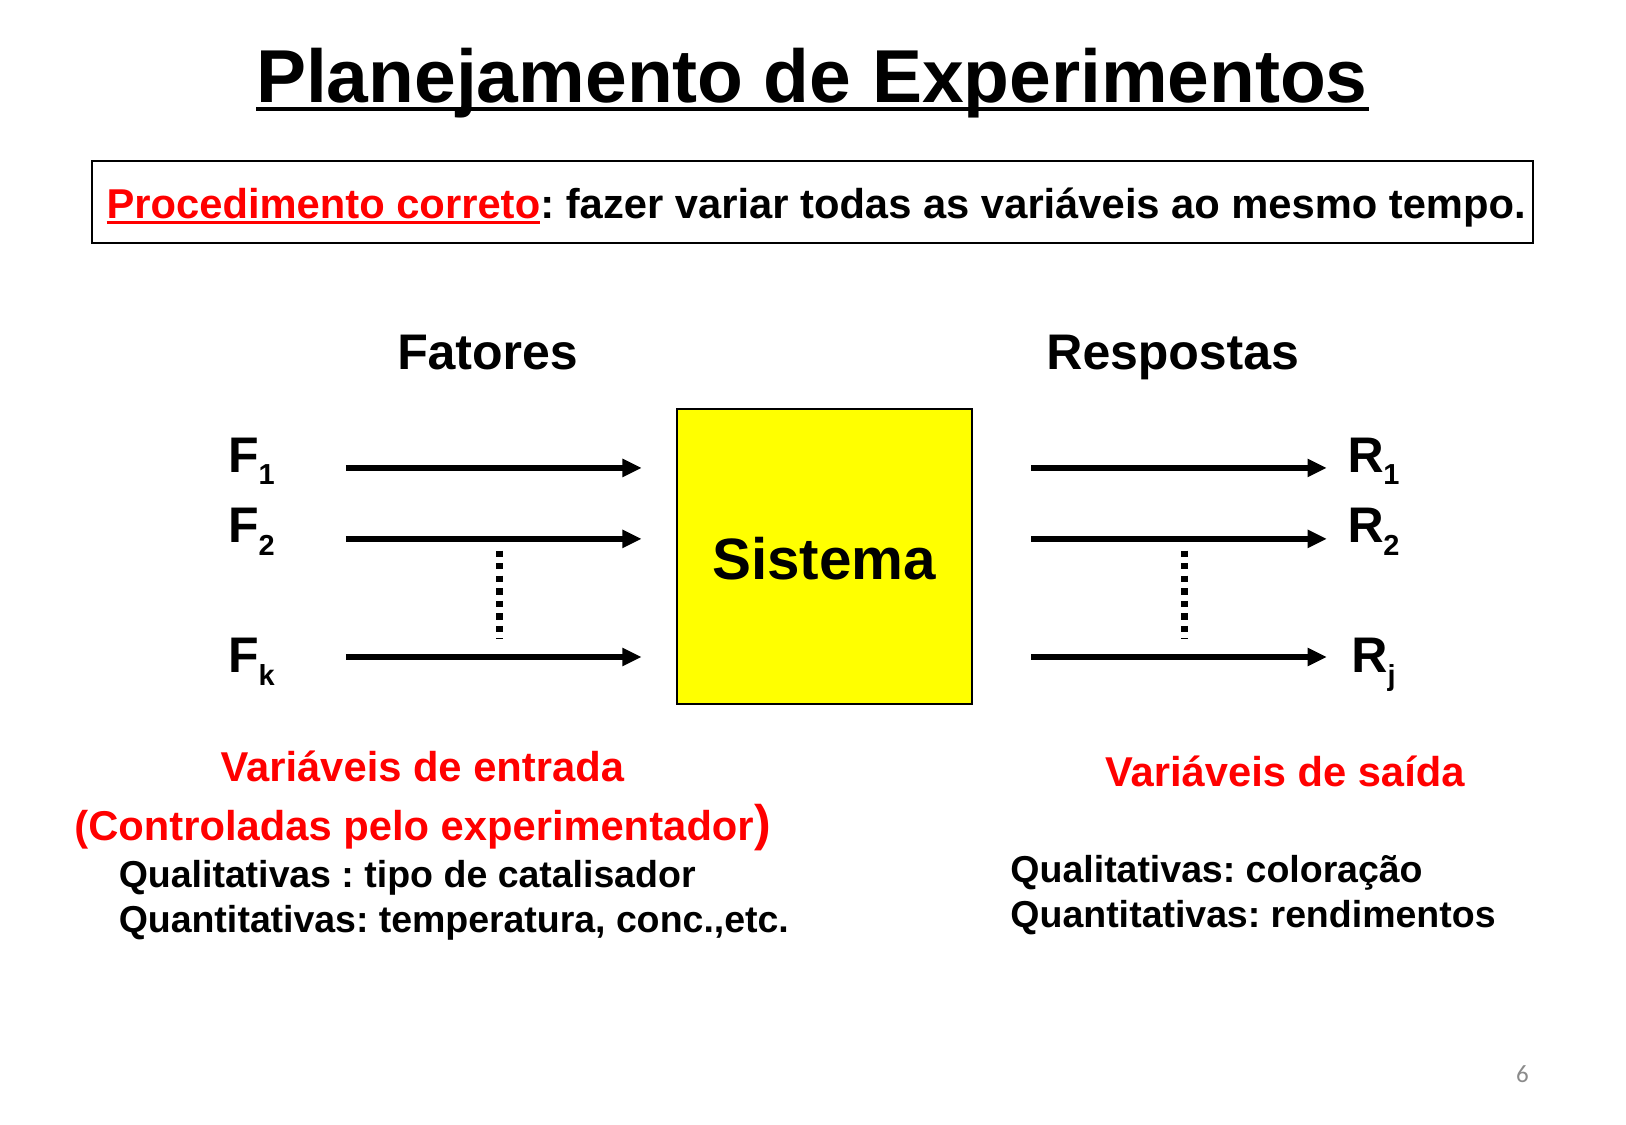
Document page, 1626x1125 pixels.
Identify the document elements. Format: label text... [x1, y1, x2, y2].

text_box Planejamento de Experimentos [220, 17, 1405, 127]
text_box Procedimento correto: fazer variar todas as variáveis ao mesmo tempo. [91, 160, 1533, 244]
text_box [50, 314, 1575, 953]
slide_number 6 [1164, 1042, 1544, 1103]
